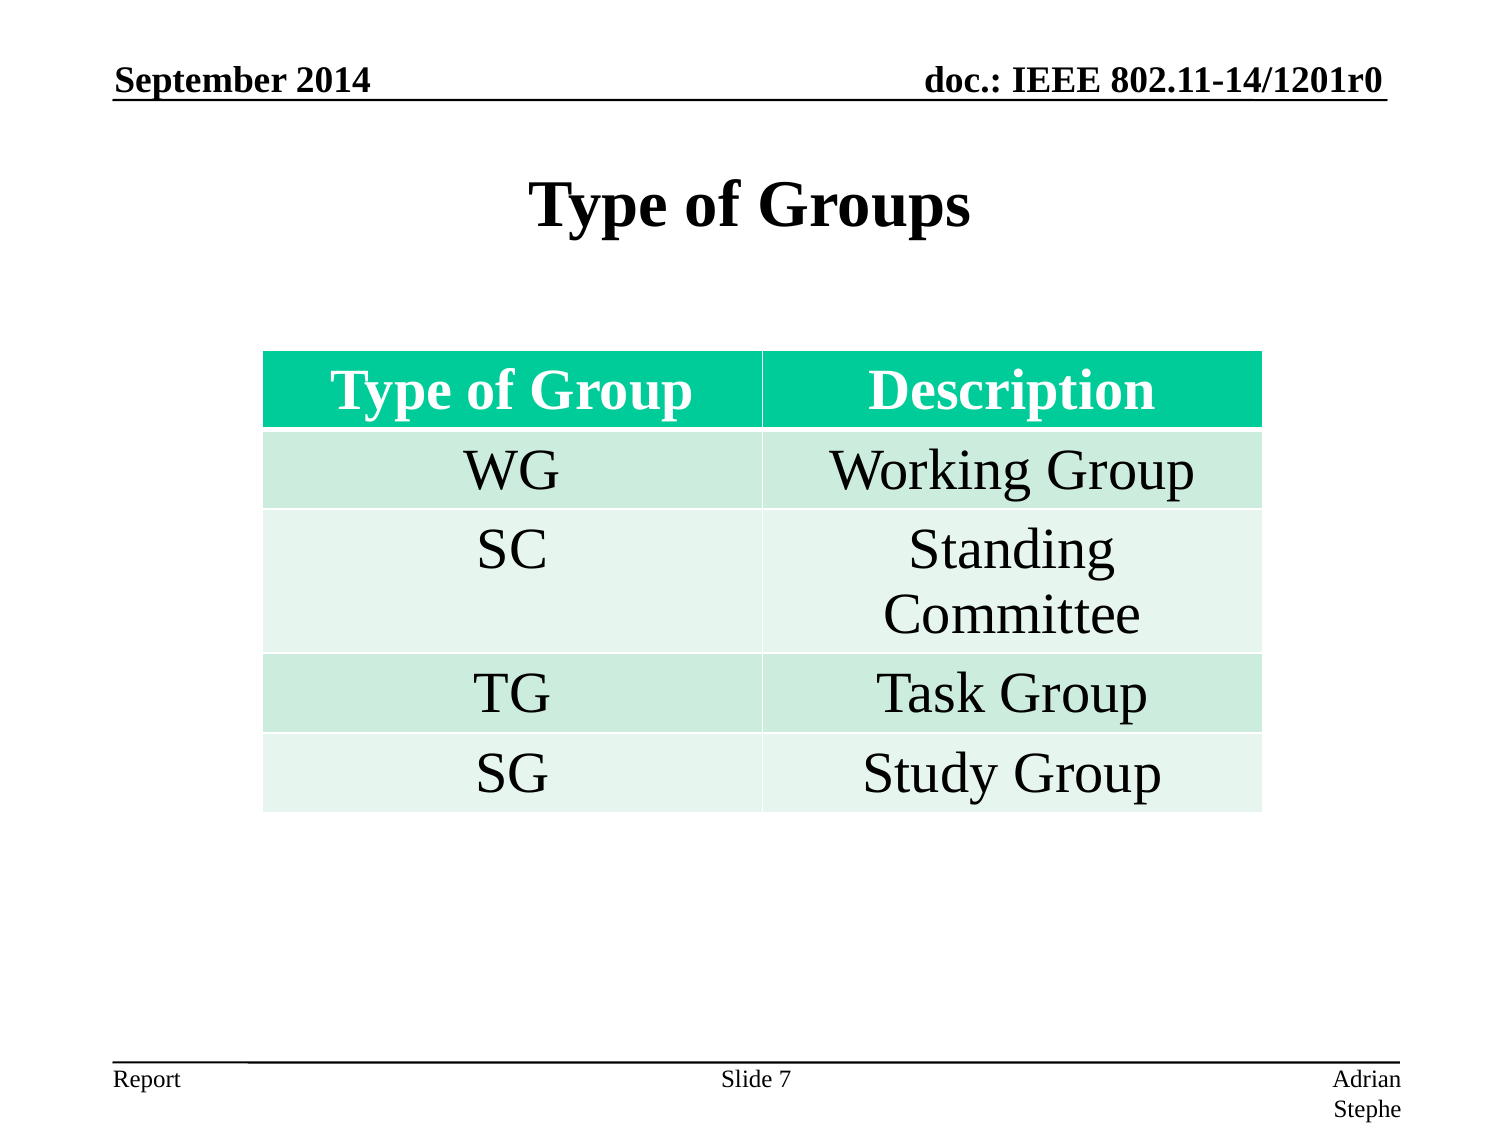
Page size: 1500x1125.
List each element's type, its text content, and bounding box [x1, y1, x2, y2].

slide_number Slide 7 [712, 1061, 800, 1093]
table_cell WG [263, 432, 762, 508]
table_cell TG [263, 654, 762, 732]
table_cell SC [263, 510, 762, 652]
table_cell Working Group [763, 432, 1262, 508]
table_cell Standing Committee [763, 510, 1262, 652]
table_cell Study Group [763, 734, 1262, 812]
table_header Type of Group [263, 351, 762, 427]
table_cell SG [263, 734, 762, 812]
table_cell Task Group [763, 654, 1262, 732]
table_header Description [763, 351, 1262, 427]
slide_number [114, 54, 374, 101]
title Type of Groups [112, 112, 1388, 288]
footer Adrian Stephens, Intel Corporation [1324, 1061, 1402, 1093]
